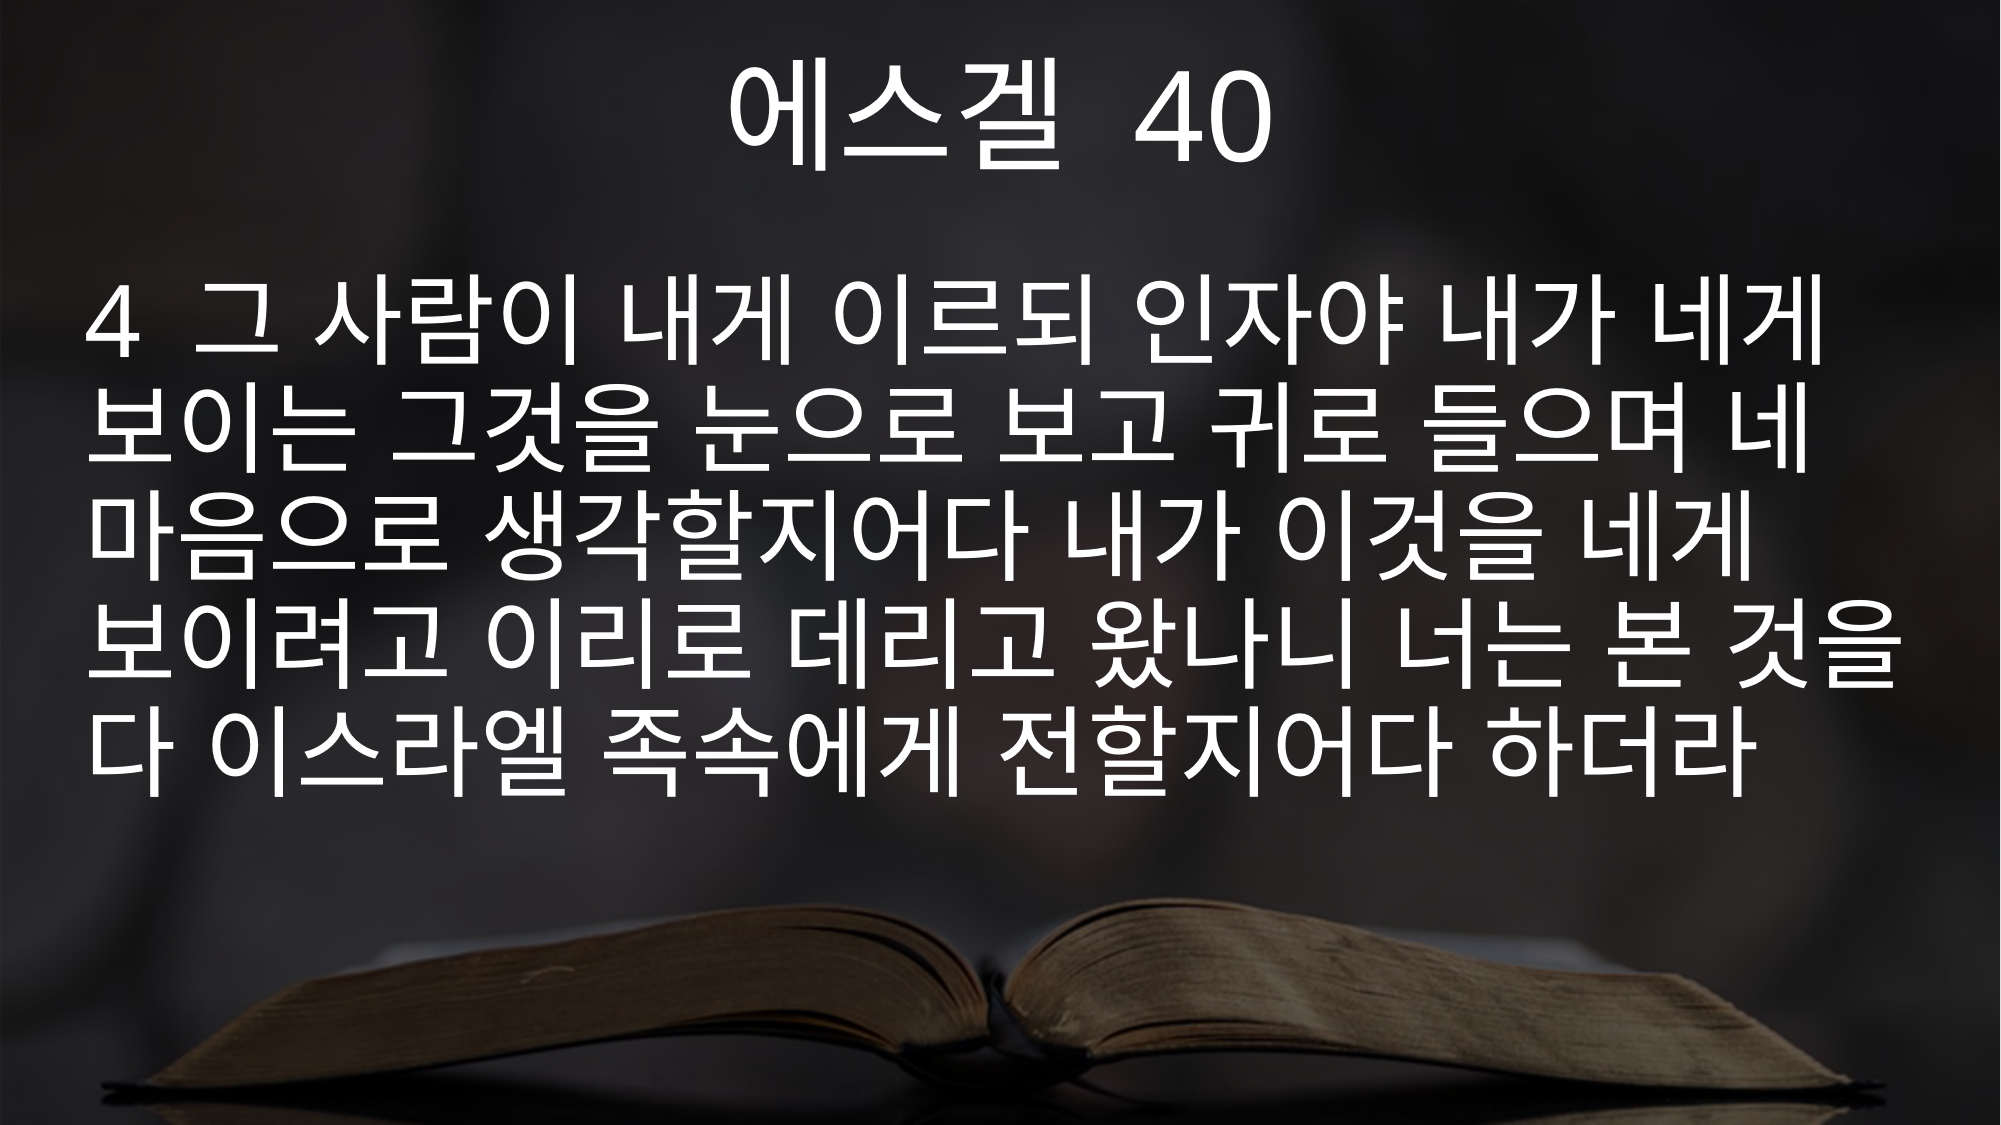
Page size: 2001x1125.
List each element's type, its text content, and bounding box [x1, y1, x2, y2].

list 4 그 사람이 내게 이르되 인자야 내가 네게 보이는 그것을 눈으로 보고 귀로 들으며 네 마음으로 생각할지어다 내가 이것을 네게 보이려고 이리로 데리고 왔나니 너는 본 것을 다 이스라엘 족속에게 전할지어다 하더라 [69, 263, 1953, 423]
picture [0, 0, 2001, 1125]
footer 에스겔 40 [0, 32, 2000, 192]
